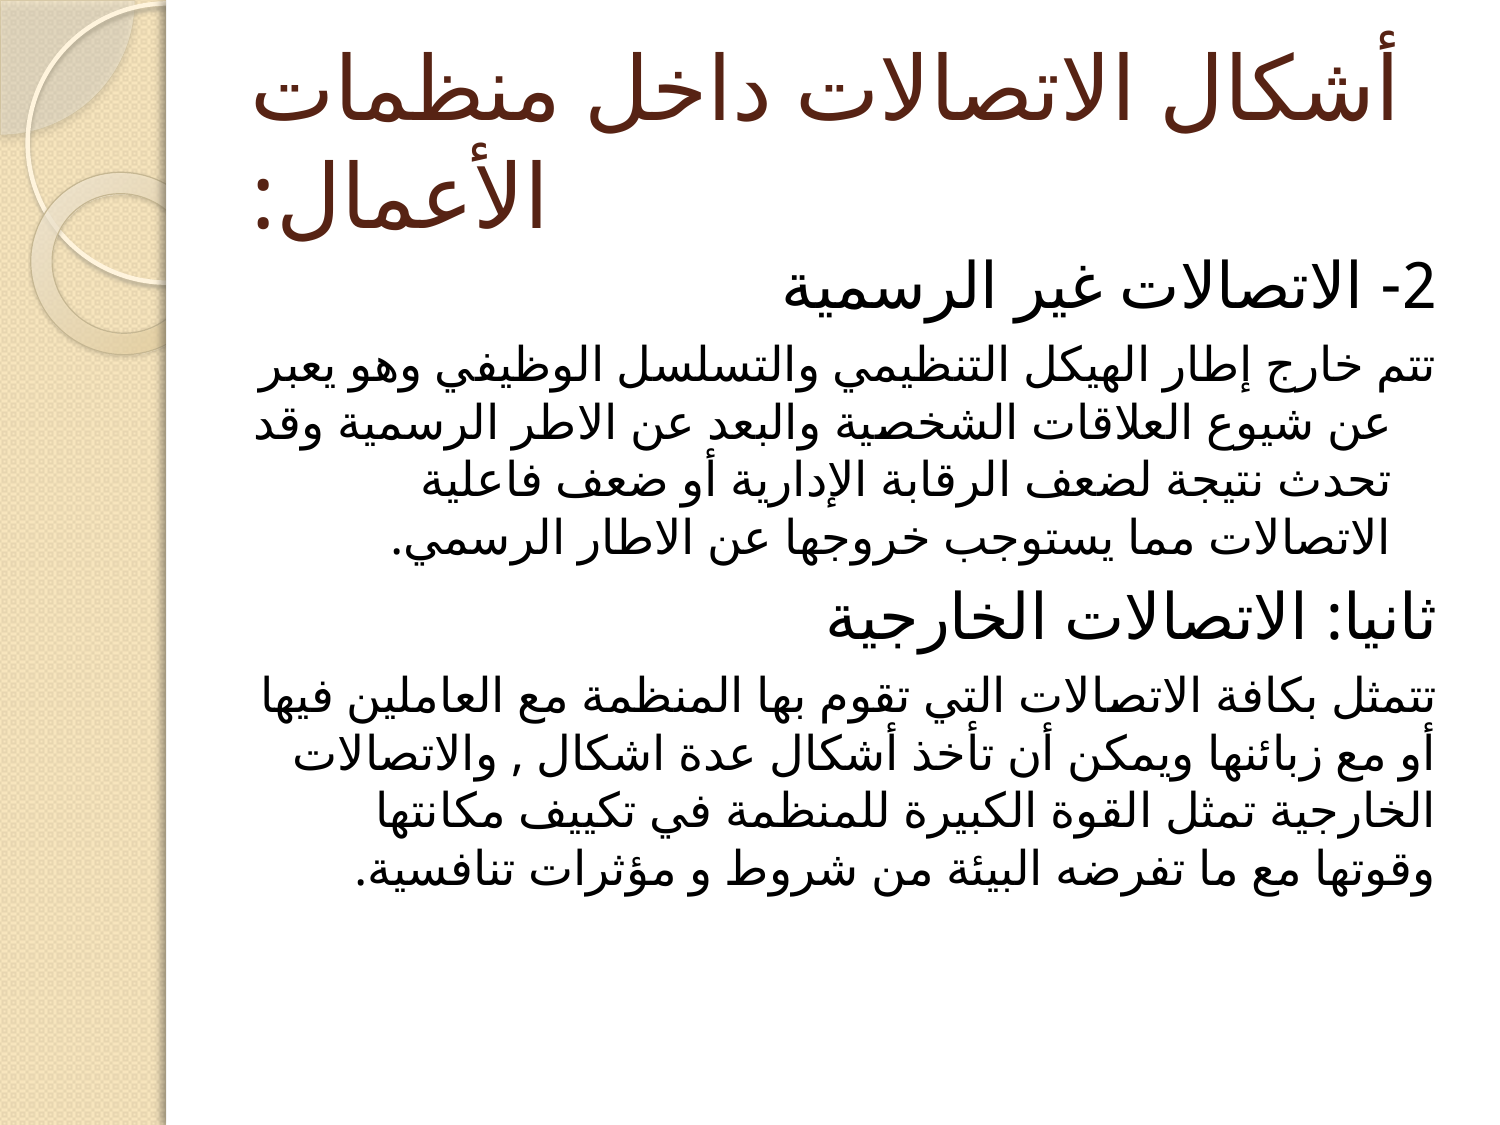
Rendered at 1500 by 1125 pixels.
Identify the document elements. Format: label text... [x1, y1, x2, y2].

title أشكال الاتصالات داخل منظمات الأعمال: [235, 45, 1466, 233]
list 2- الاتصالات غير الرسمية تتم خارج إطار الهيكل التنظيمي والتسلسل الوظيفي وهو يعبر عن شيوع العلاقات الشخصية والبعد عن الاطر الرسمية وقد تحدث نتيجة لضعف الرقابة الإدارية أو ضعف فاعلية الاتصالات مما يستوجب خروجها عن الاطار الرسمي. ثانيا: الاتصالات الخارجية تتمثل بكافة الاتصالات التي تقوم بها المنظمة مع العاملين فيها أو مع زبائنها ويمكن أن تأخذ أشكال عدة اشكال , والاتصالات الخارجية تمثل القوة الكبيرة للمنظمة في تكييف مكانتها وقوتها مع ما تفرضه البيئة من شروط و مؤثرات تنافسية. [235, 237, 1466, 1025]
